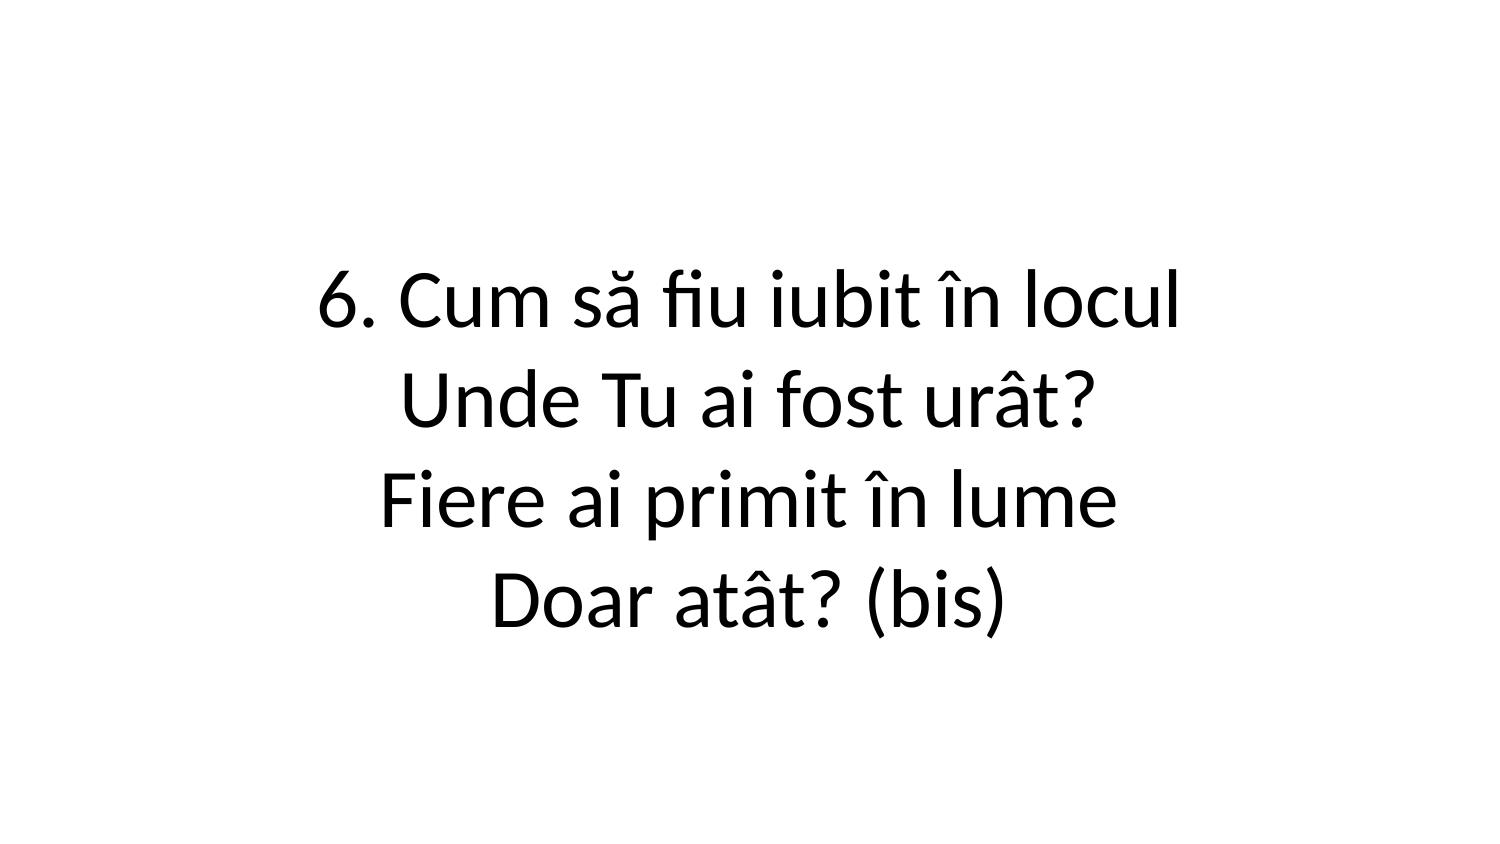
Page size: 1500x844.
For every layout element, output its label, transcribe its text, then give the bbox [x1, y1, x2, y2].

text_box 6. Cum să fiu iubit în locul Unde Tu ai fost urât? Fiere ai primit în lume Doar atât? (bis) [301, 192, 1199, 652]
